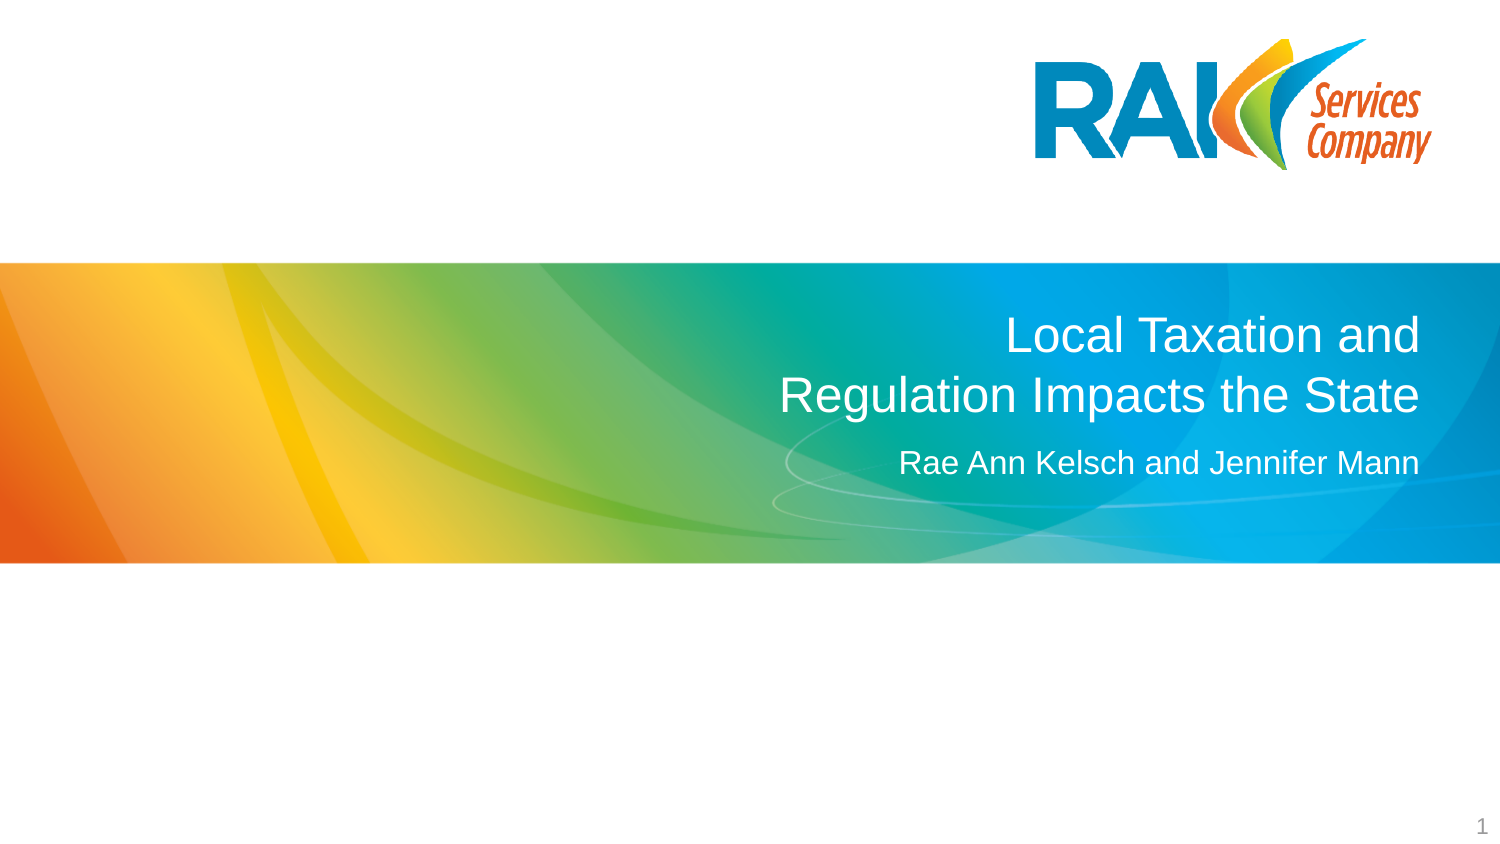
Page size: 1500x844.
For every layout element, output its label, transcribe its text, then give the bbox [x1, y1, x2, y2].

picture [1035, 39, 1433, 170]
title Local Taxation and Regulation Impacts the State [476, 282, 1432, 444]
picture [0, 256, 1500, 588]
subtitle Rae Ann Kelsch and Jennifer Mann [784, 435, 1432, 520]
picture [1057, 82, 1092, 108]
slide_number 1 [1149, 802, 1500, 844]
